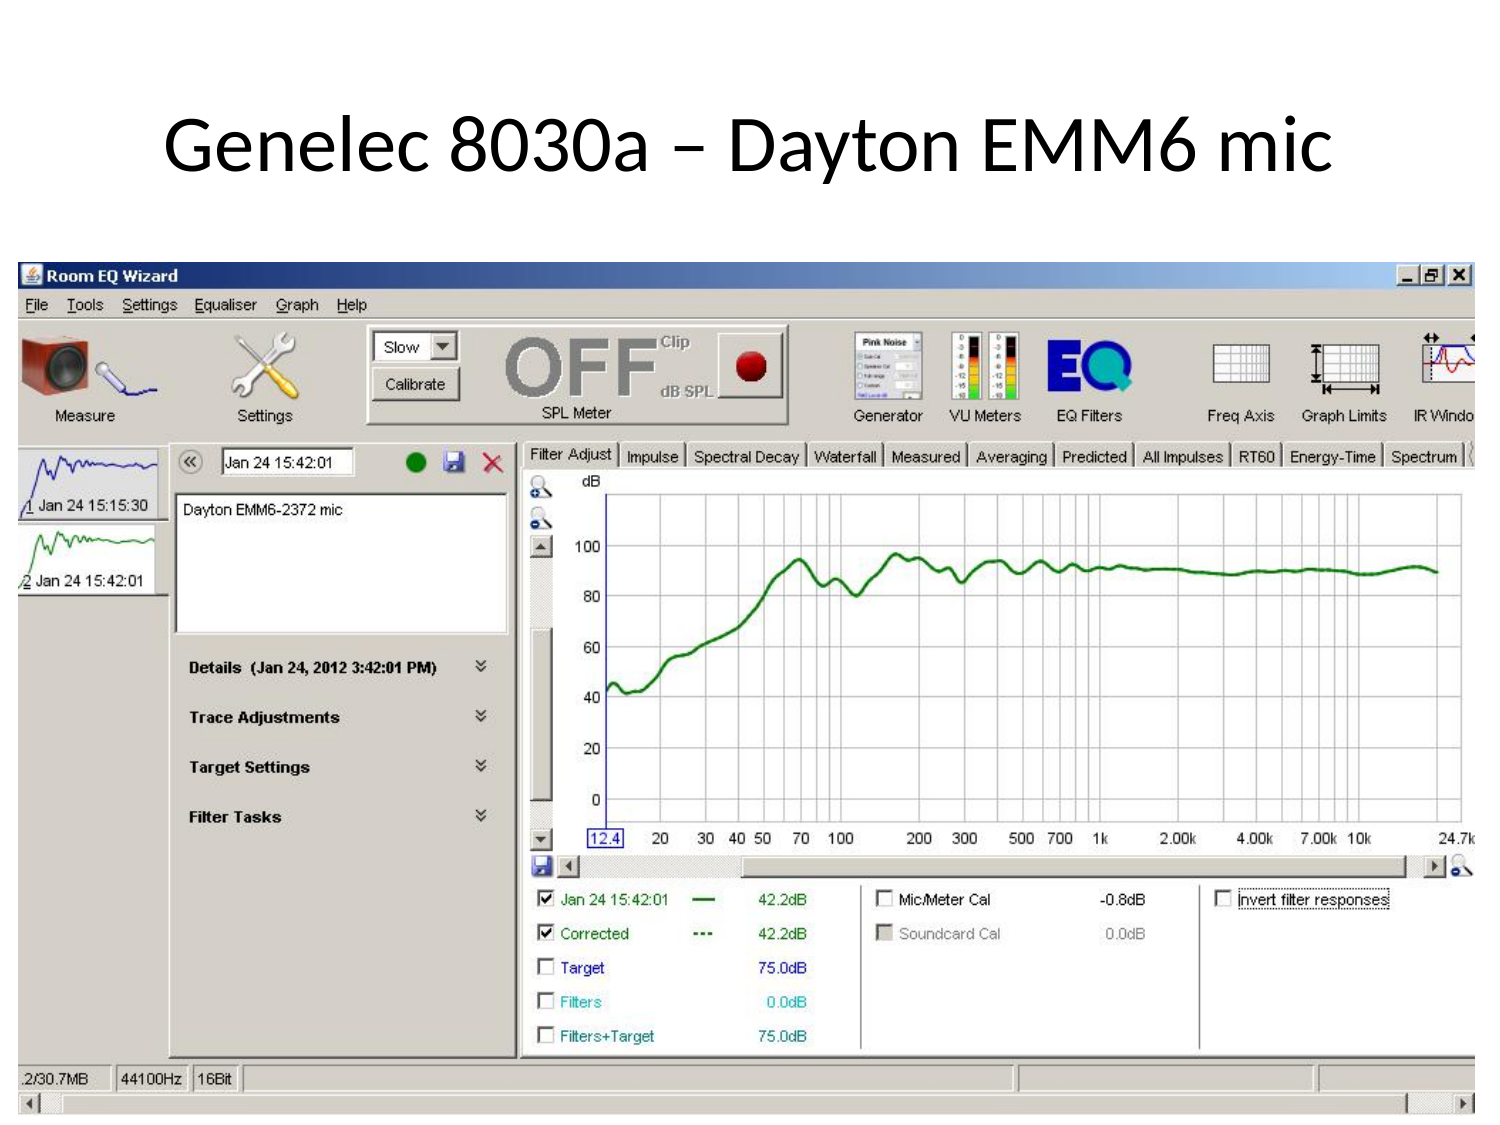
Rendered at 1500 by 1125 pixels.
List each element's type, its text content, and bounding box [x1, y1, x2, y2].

title Genelec 8030a – Dayton EMM6 mic [75, 45, 1425, 233]
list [17, 262, 1476, 1117]
